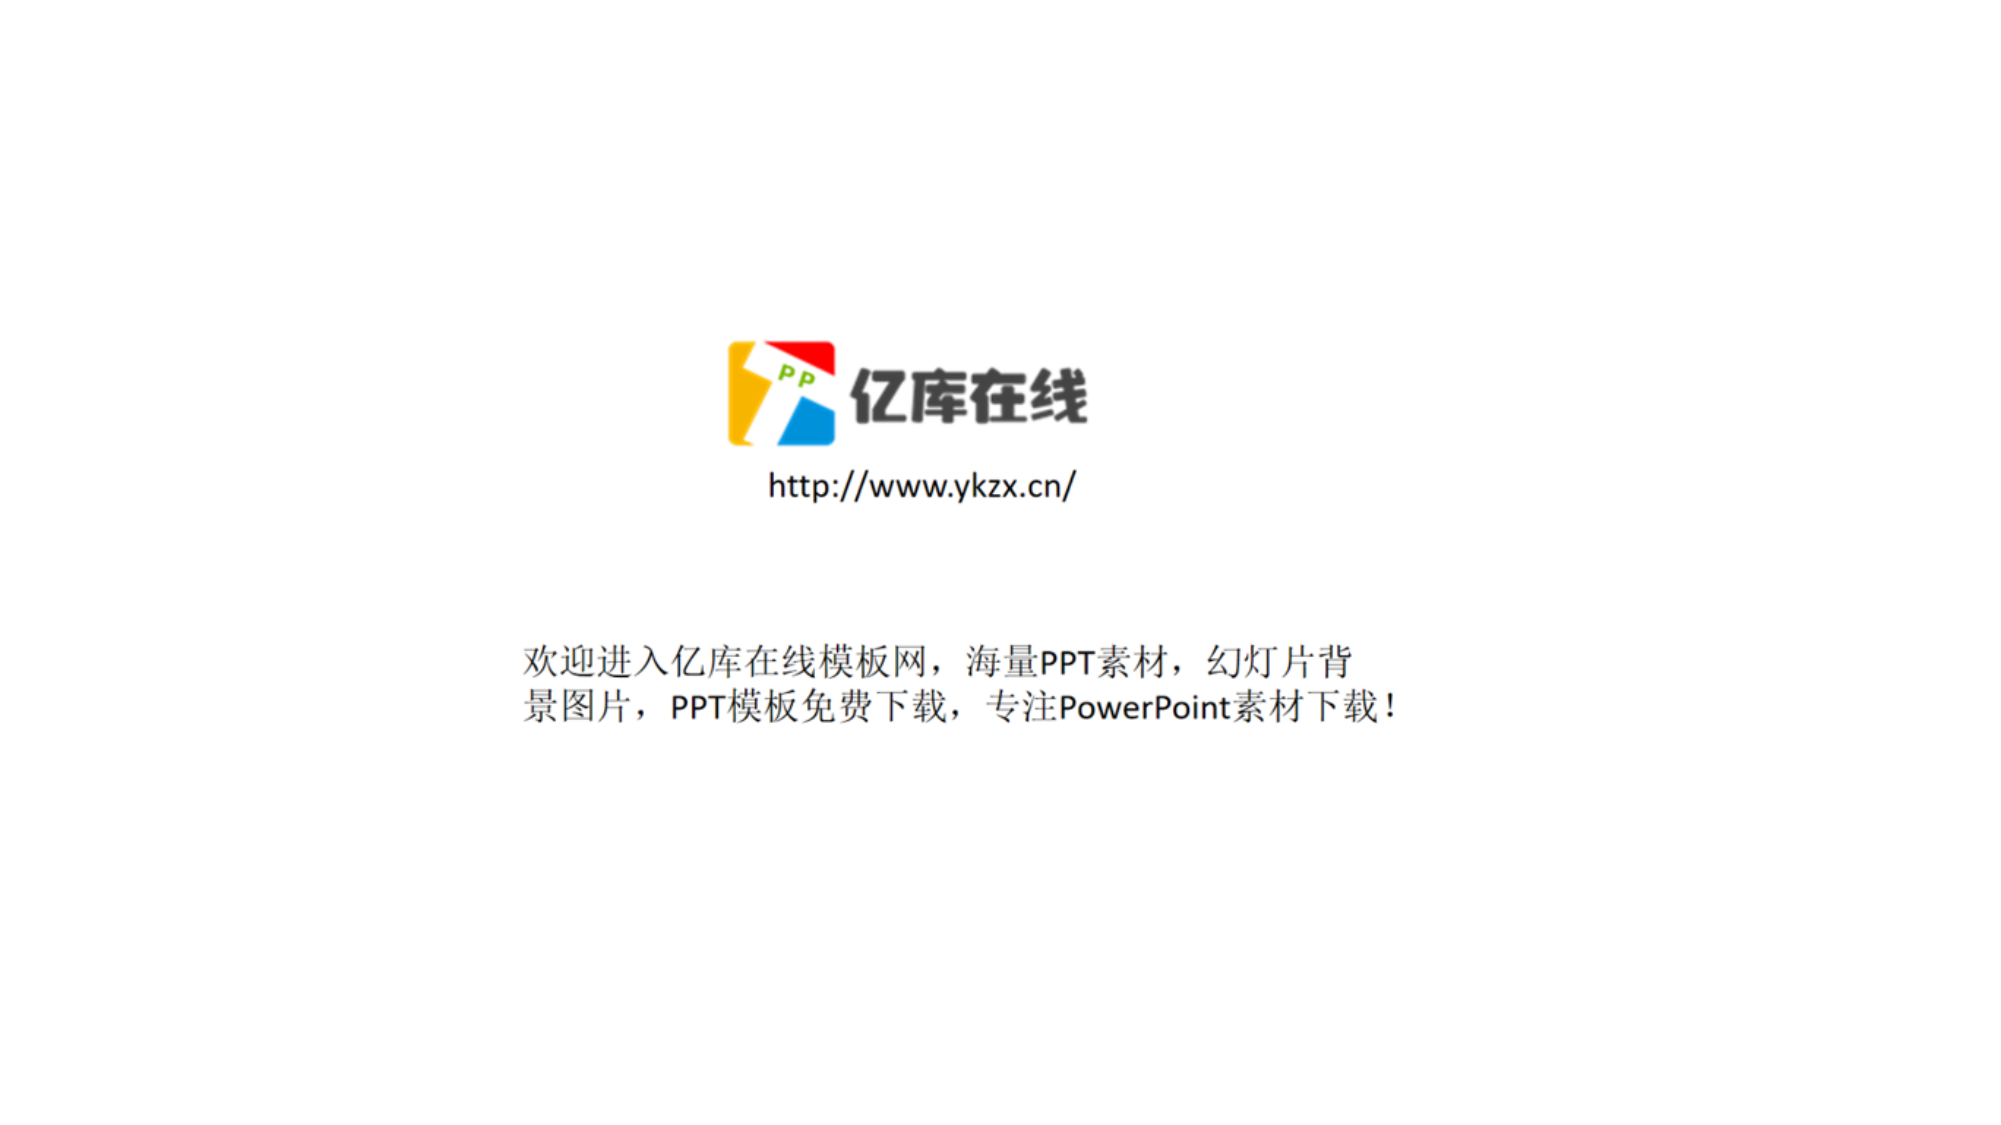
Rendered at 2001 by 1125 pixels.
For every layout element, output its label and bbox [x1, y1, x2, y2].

picture [220, 140, 1725, 928]
